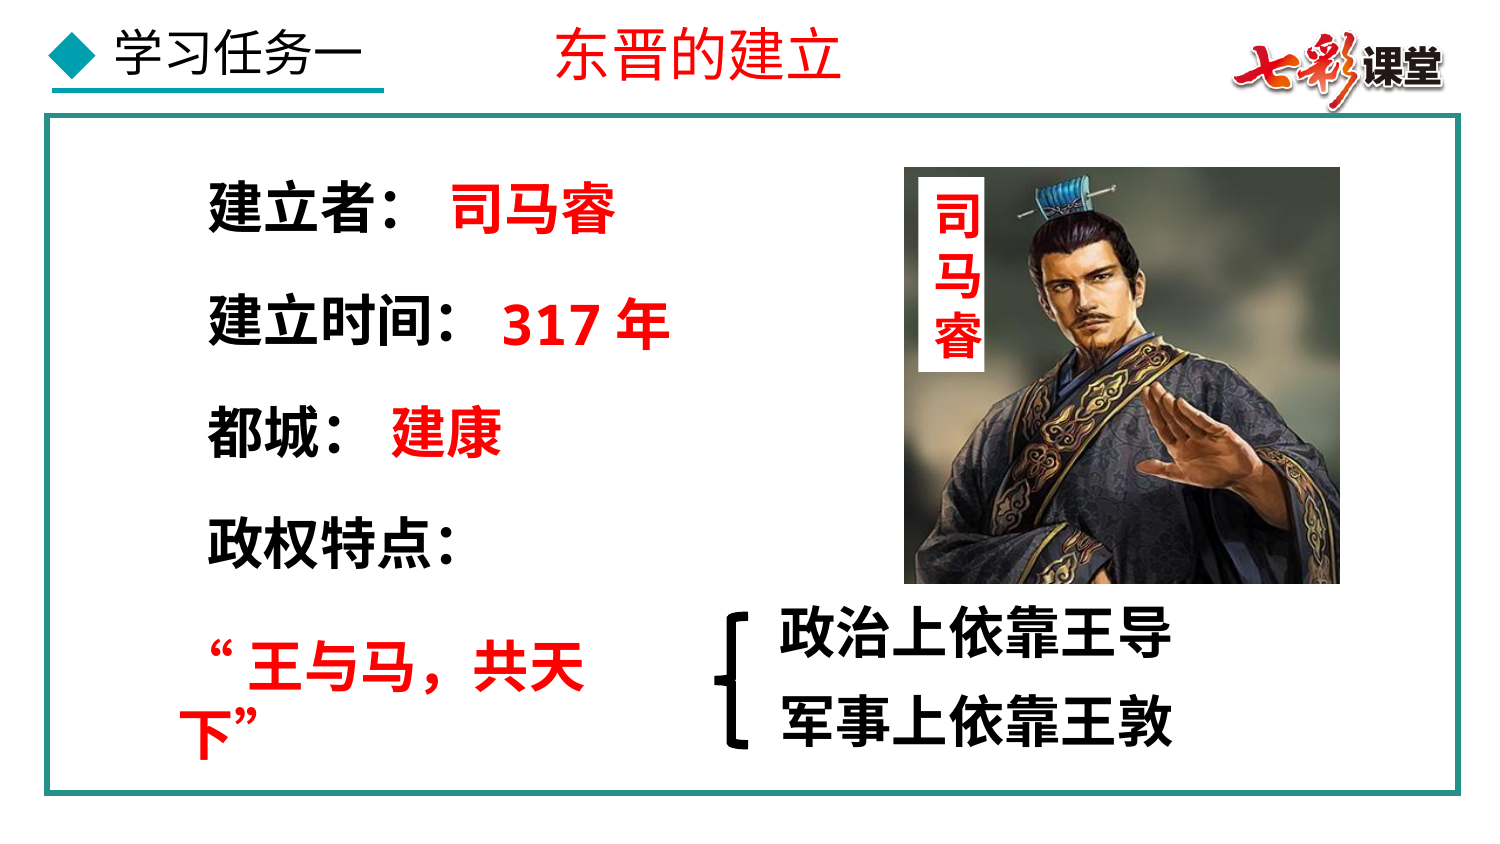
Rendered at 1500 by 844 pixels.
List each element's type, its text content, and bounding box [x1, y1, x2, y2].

text_box 司马睿 [437, 167, 654, 247]
text_box 政治上依靠王导 [768, 591, 1304, 671]
text_box 东晋的建立 [541, 12, 864, 94]
picture [1228, 26, 1449, 113]
text_box [714, 615, 749, 746]
text_box 建立时间： [196, 279, 513, 359]
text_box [904, 167, 1341, 584]
text_box 政权特点： [196, 503, 500, 582]
text_box 军事上依靠王敦 [768, 680, 1204, 760]
text_box 都城： [196, 391, 353, 471]
text_box 建立者： [196, 166, 444, 246]
text_box 317年 [489, 283, 685, 363]
text_box “王与马，共天下” [166, 625, 685, 772]
text_box 建康 [353, 391, 539, 471]
